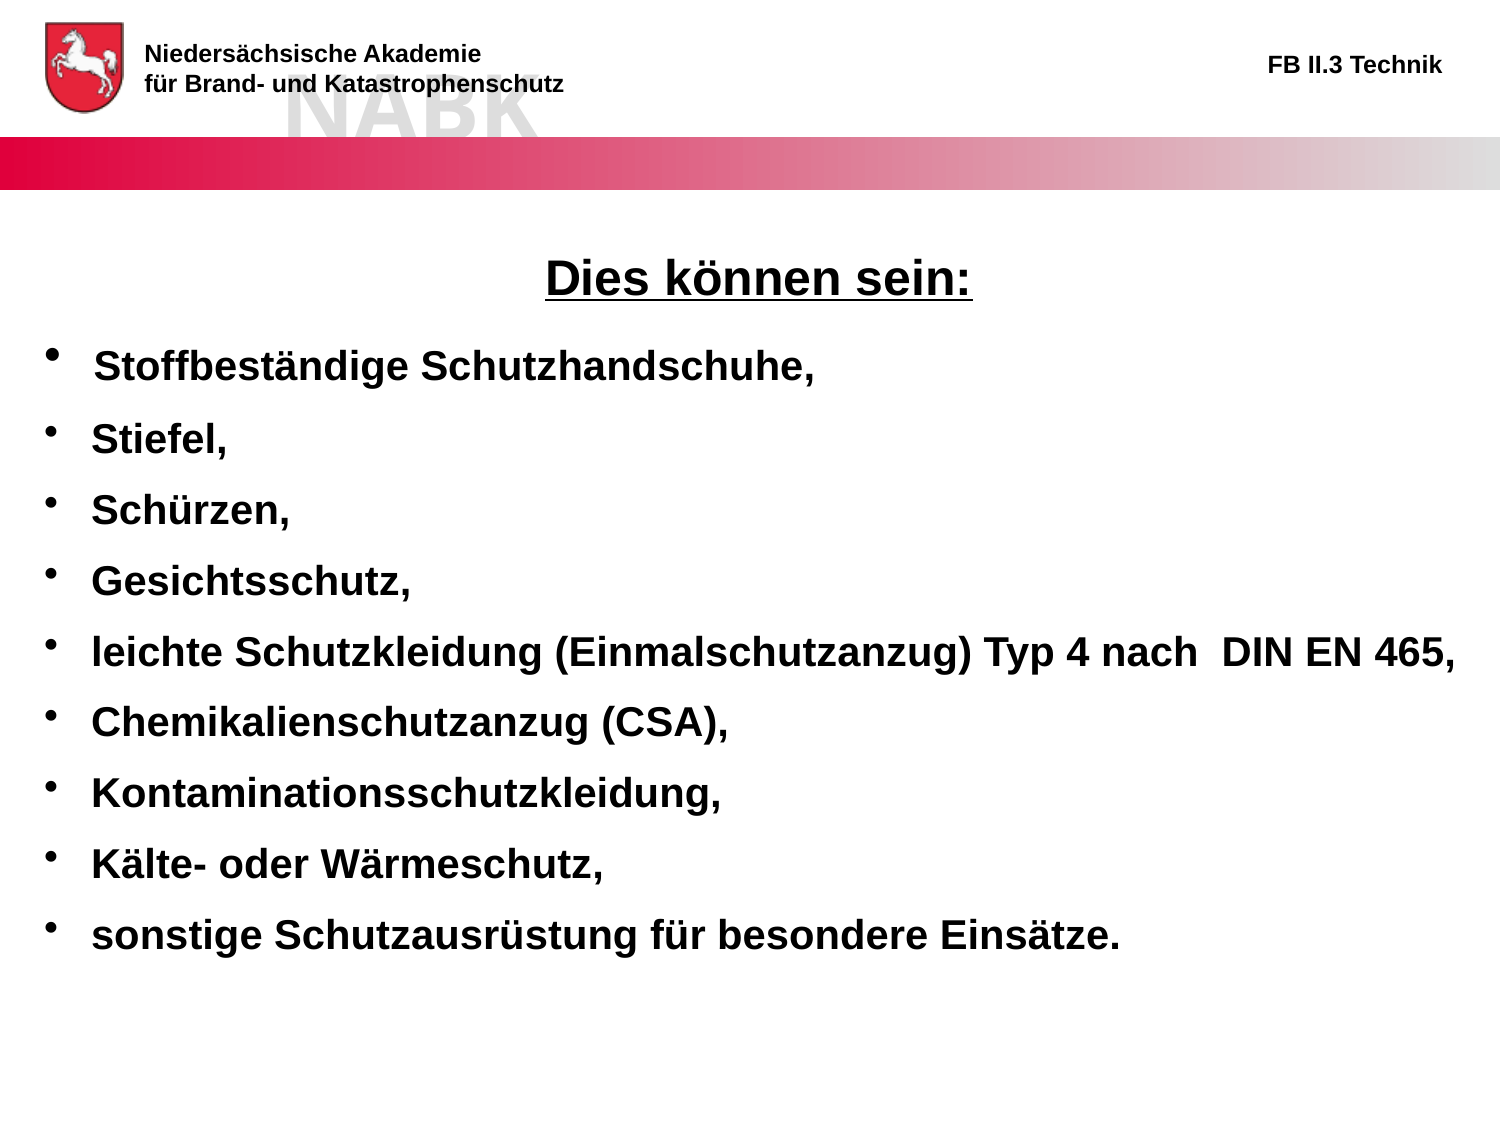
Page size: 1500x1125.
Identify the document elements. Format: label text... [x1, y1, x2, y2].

text_box Dies können sein: Stoffbeständige Schutzhandschuhe, Stiefel, Schürzen, Gesichtsschutz, leichte Schutzkleidung (Einmalschutzanzug) Typ 4 nach DIN EN 465, Chemikalienschutzanzug (CSA), Kontaminationsschutzkleidung, Kälte- oder Wärmeschutz, sonstige Schutzausrüstung für besondere Einsätze. [29, 238, 1489, 966]
picture [45, 22, 124, 114]
